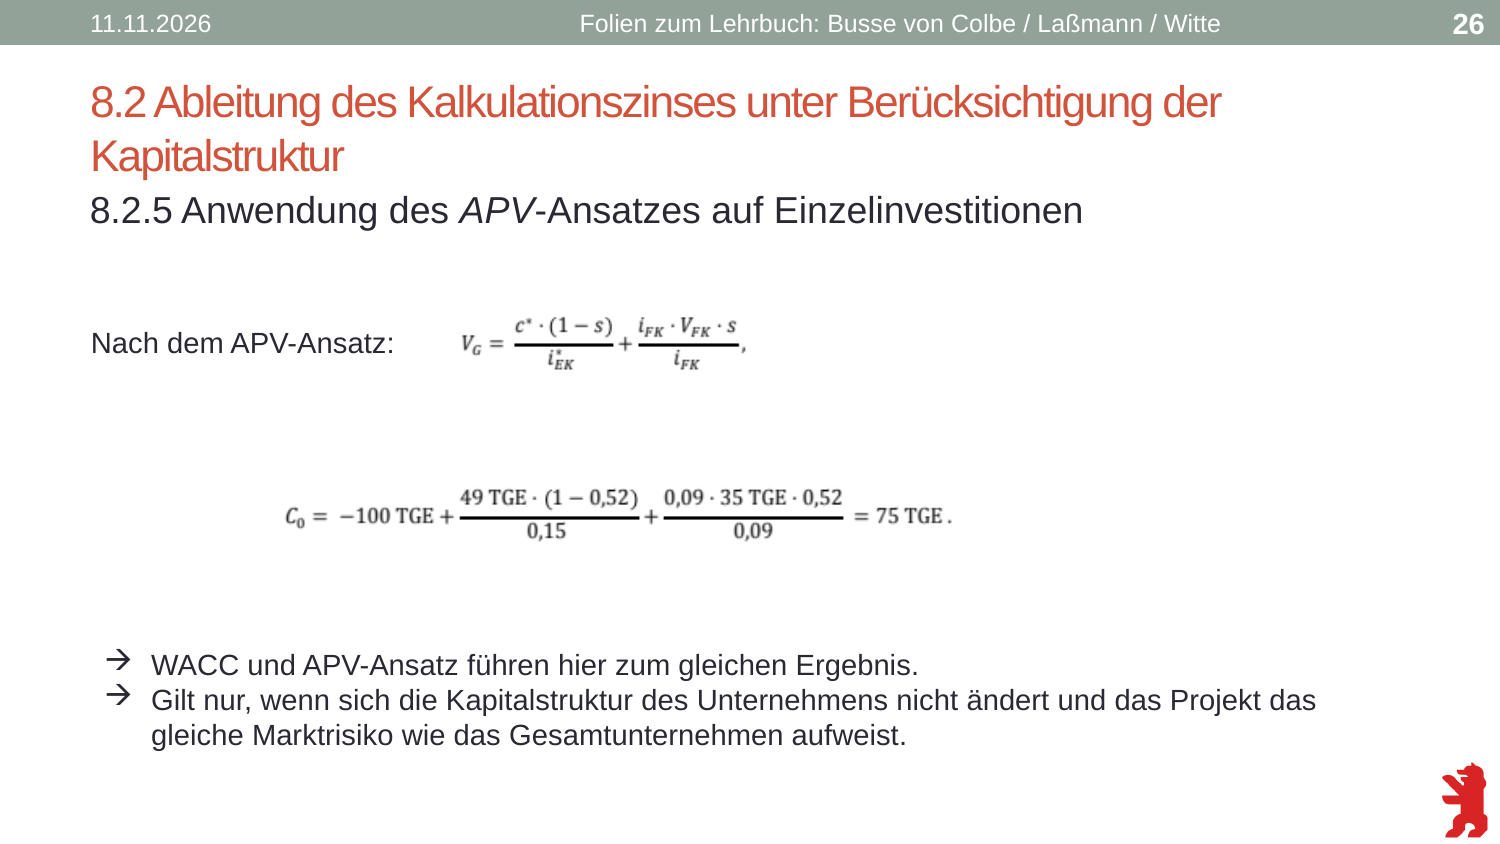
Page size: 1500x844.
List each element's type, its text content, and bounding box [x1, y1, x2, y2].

slide_number 26 [1325, 2, 1500, 43]
text_box WACC und APV-Ansatz führen hier zum gleichen Ergebnis. Gilt nur, wenn sich die Kapitalstruktur des Unternehmens nicht ändert und das Projekt das gleiche Marktrisiko wie das Gesamtunternehmen aufweist. [89, 639, 1362, 759]
text_box Nach dem APV-Ansatz: [76, 316, 127, 367]
footer Folien zum Lehrbuch: Busse von Colbe / Laßmann / Witte [562, 2, 1238, 43]
picture [130, 298, 1077, 393]
picture [130, 469, 1106, 567]
text_box 8.2.5 Anwendung des APV-Ansatzes auf Einzelinvestitionen [74, 178, 1455, 239]
picture [1434, 760, 1500, 844]
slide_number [75, 2, 550, 43]
title 8.2 Ableitung des Kalkulationszinses unter Berücksichtigung der Kapitalstruktur [75, 65, 1425, 178]
